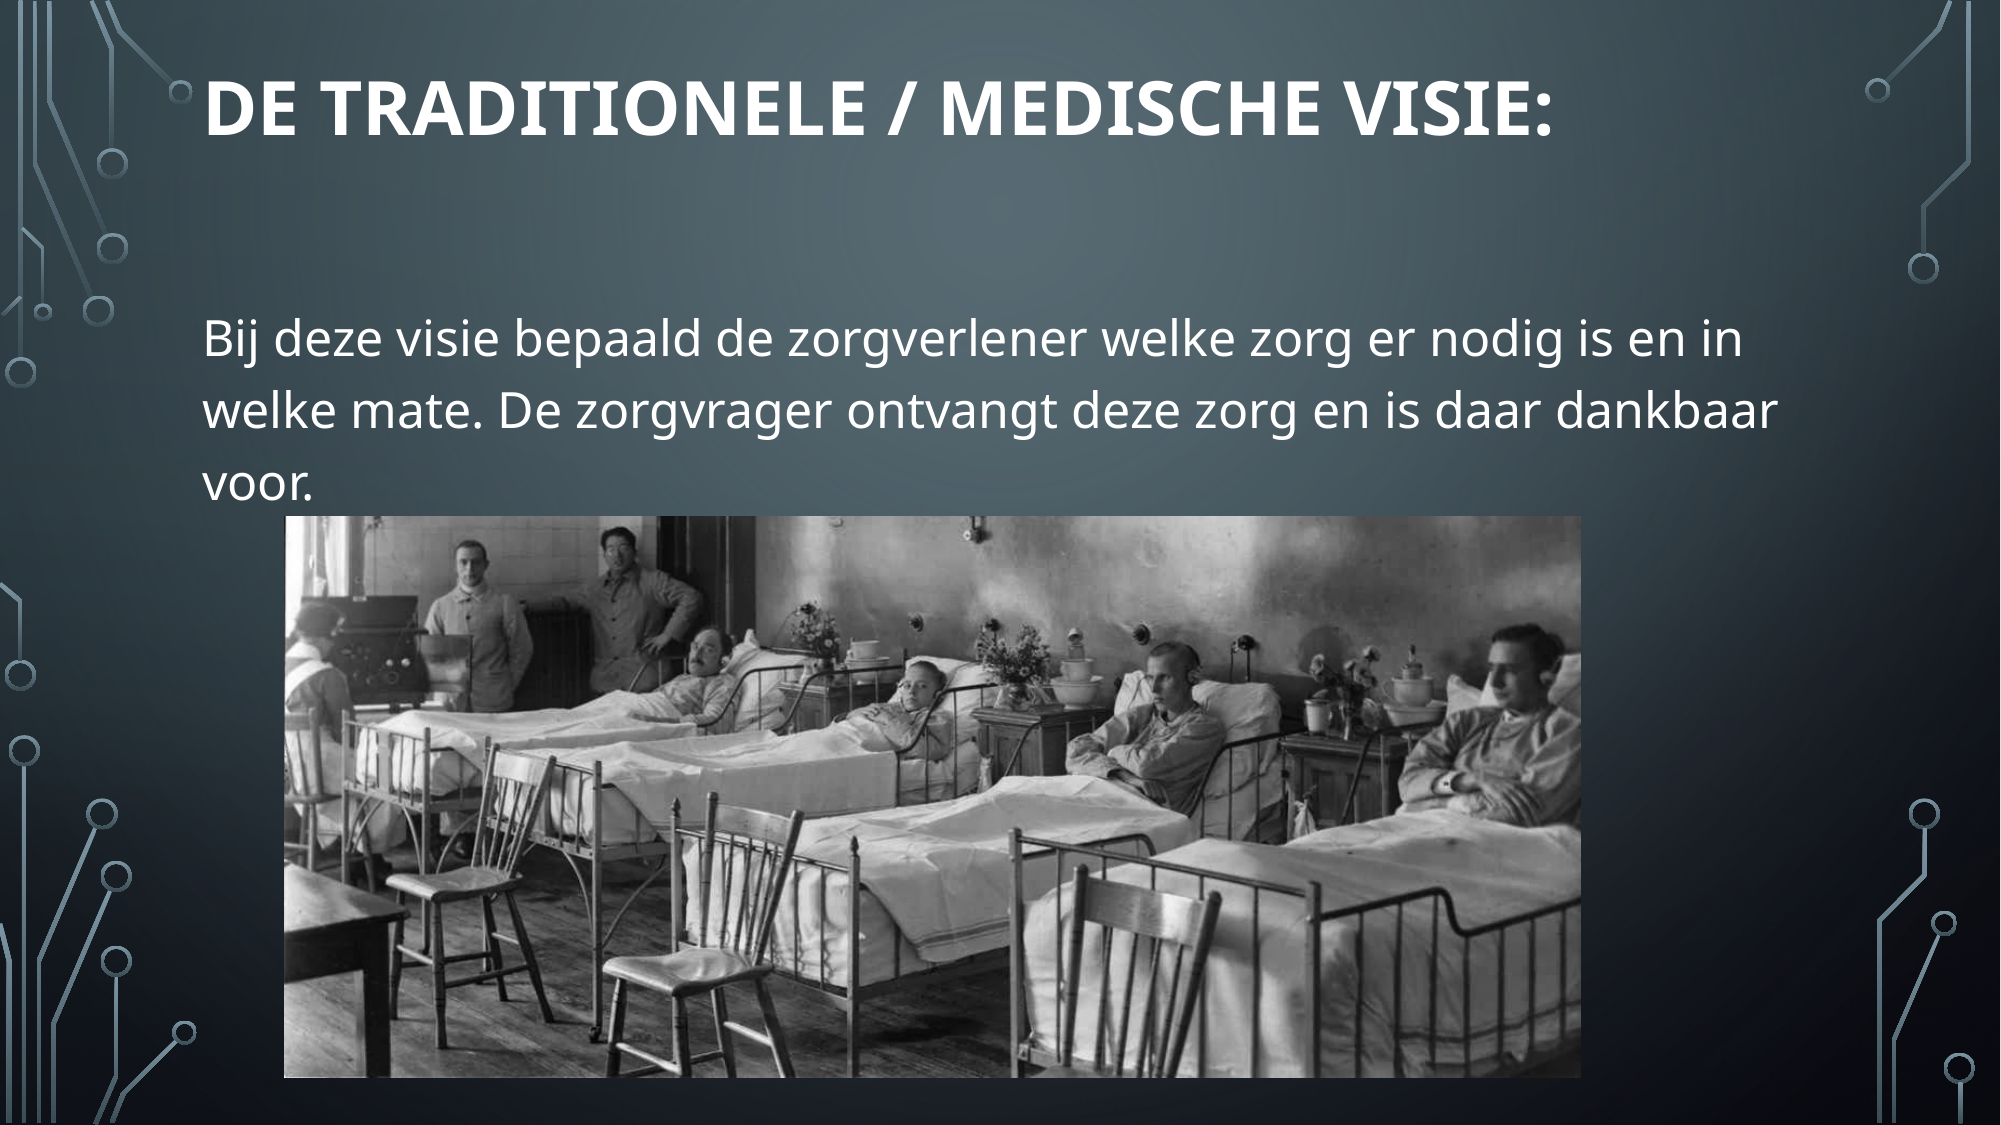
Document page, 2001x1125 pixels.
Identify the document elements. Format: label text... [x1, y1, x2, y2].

picture [283, 516, 1581, 1078]
list Bij deze visie bepaald de zorgverlener welke zorg er nodig is en in welke mate. De zorgvrager ontvangt deze zorg en is daar dankbaar voor. [187, 287, 1813, 1078]
title DE TRADITIONELE / MEDISCHE VISIE: [187, 14, 1813, 209]
